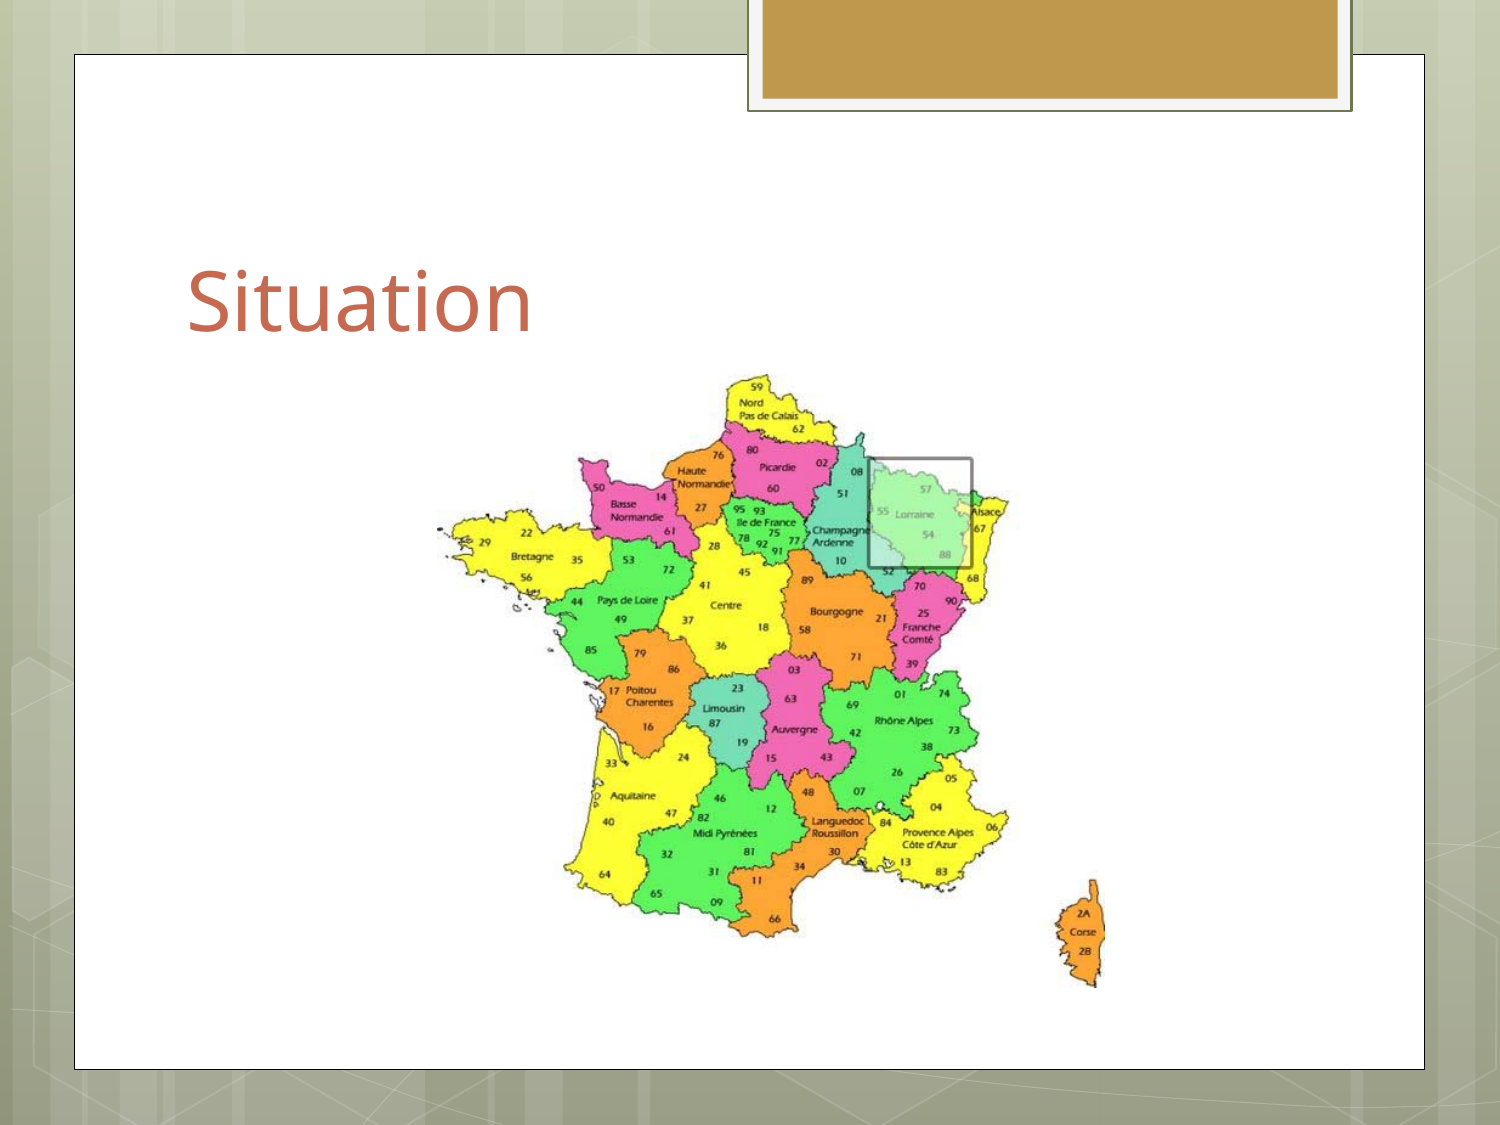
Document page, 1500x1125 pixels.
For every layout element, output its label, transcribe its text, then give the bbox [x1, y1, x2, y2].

picture [437, 374, 1106, 988]
title Situation [171, 168, 1324, 357]
